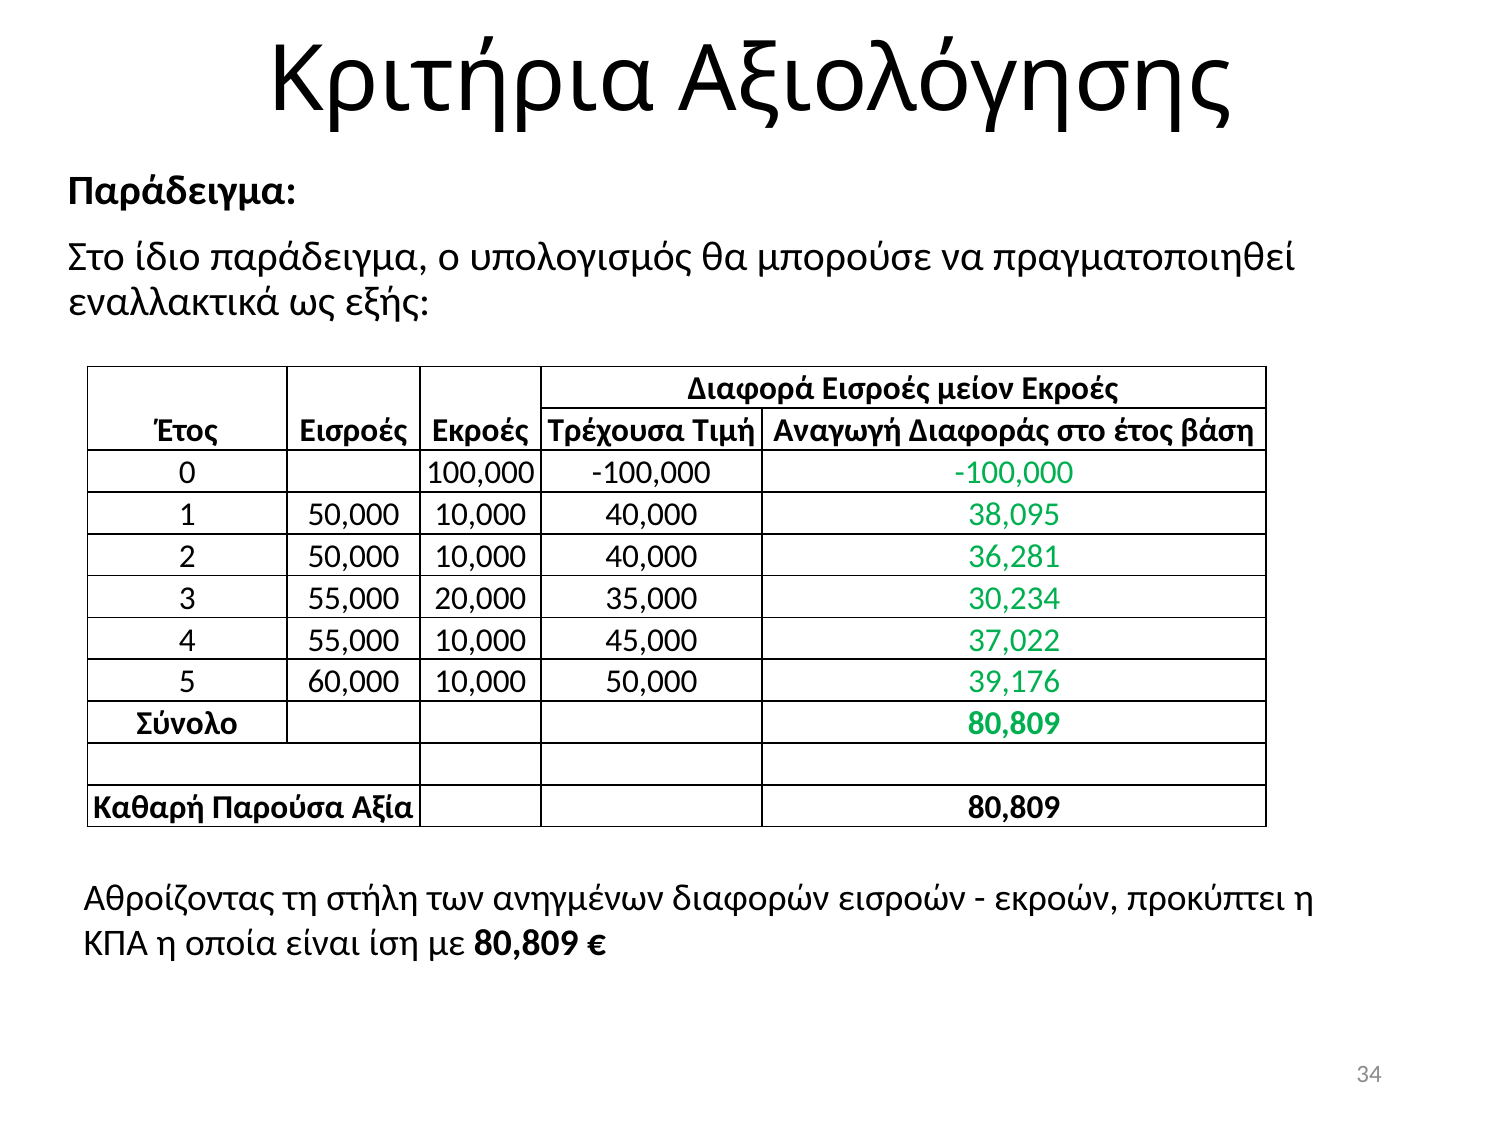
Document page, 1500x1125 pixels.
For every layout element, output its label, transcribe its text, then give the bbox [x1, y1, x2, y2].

table_cell [288, 451, 419, 491]
title Κριτήρια Αξιολόγησης [0, 0, 1500, 161]
table_cell 55,000 [288, 618, 419, 658]
table_cell [542, 702, 761, 742]
table_cell [88, 744, 419, 784]
table_cell Τρέχουσα Τιμή [542, 409, 761, 449]
table_cell 50,000 [288, 493, 419, 533]
table_cell [421, 786, 540, 826]
table_cell [421, 744, 540, 784]
table_cell -100,000 [763, 451, 1265, 491]
table_cell 2 [88, 535, 286, 575]
table_cell 30,234 [763, 576, 1265, 617]
table_cell 5 [88, 660, 286, 700]
text_box Αθροίζοντας τη στήλη των ανηγμένων διαφορών εισροών - εκροών, προκύπτει η ΚΠΑ η οποία είναι ίση με 80,809 € [68, 865, 1344, 971]
table_cell [542, 744, 761, 784]
table_cell 40,000 [542, 493, 761, 533]
table_cell 100,000 [421, 451, 540, 491]
table_cell 3 [88, 576, 286, 617]
table_cell 36,281 [763, 535, 1265, 575]
table_cell 50,000 [542, 660, 761, 700]
table_cell 45,000 [542, 618, 761, 658]
list Παράδειγμα: Στο ίδιο παράδειγμα, ο υπολογισμός θα μπορούσε να πραγματοποιηθεί εναλλακτικά ως εξής: [52, 160, 1478, 367]
table_header Έτος [88, 367, 286, 449]
table_cell 39,176 [763, 660, 1265, 700]
table_cell [288, 702, 419, 742]
table_cell 10,000 [421, 493, 540, 533]
table_header Διαφορά Εισροές μείον Εκροές [542, 367, 1265, 407]
table_cell 37,022 [763, 618, 1265, 658]
table_cell 80,809 [763, 702, 1265, 742]
table_cell -100,000 [542, 451, 761, 491]
table_cell Σύνολο [88, 702, 286, 742]
table_cell 60,000 [288, 660, 419, 700]
table_cell 1 [88, 493, 286, 533]
table_cell 10,000 [421, 618, 540, 658]
table_header Εκροές [421, 367, 540, 449]
table_cell Καθαρή Παρούσα Αξία [88, 786, 419, 826]
table_cell 40,000 [542, 535, 761, 575]
table_cell 10,000 [421, 660, 540, 700]
table_cell 80,809 [763, 786, 1265, 826]
slide_number 34 [1059, 1042, 1397, 1103]
table_cell 55,000 [288, 576, 419, 617]
table_cell [542, 786, 761, 826]
table_cell 10,000 [421, 535, 540, 575]
table_cell 50,000 [288, 535, 419, 575]
table_header Εισροές [288, 367, 419, 449]
table_cell [421, 702, 540, 742]
table_cell 0 [88, 451, 286, 491]
table_cell [763, 744, 1265, 784]
table_cell 38,095 [763, 493, 1265, 533]
table_cell 4 [88, 618, 286, 658]
table_cell Αναγωγή Διαφοράς στο έτος βάση [763, 409, 1265, 449]
table_cell 20,000 [421, 576, 540, 617]
table_cell 35,000 [542, 576, 761, 617]
